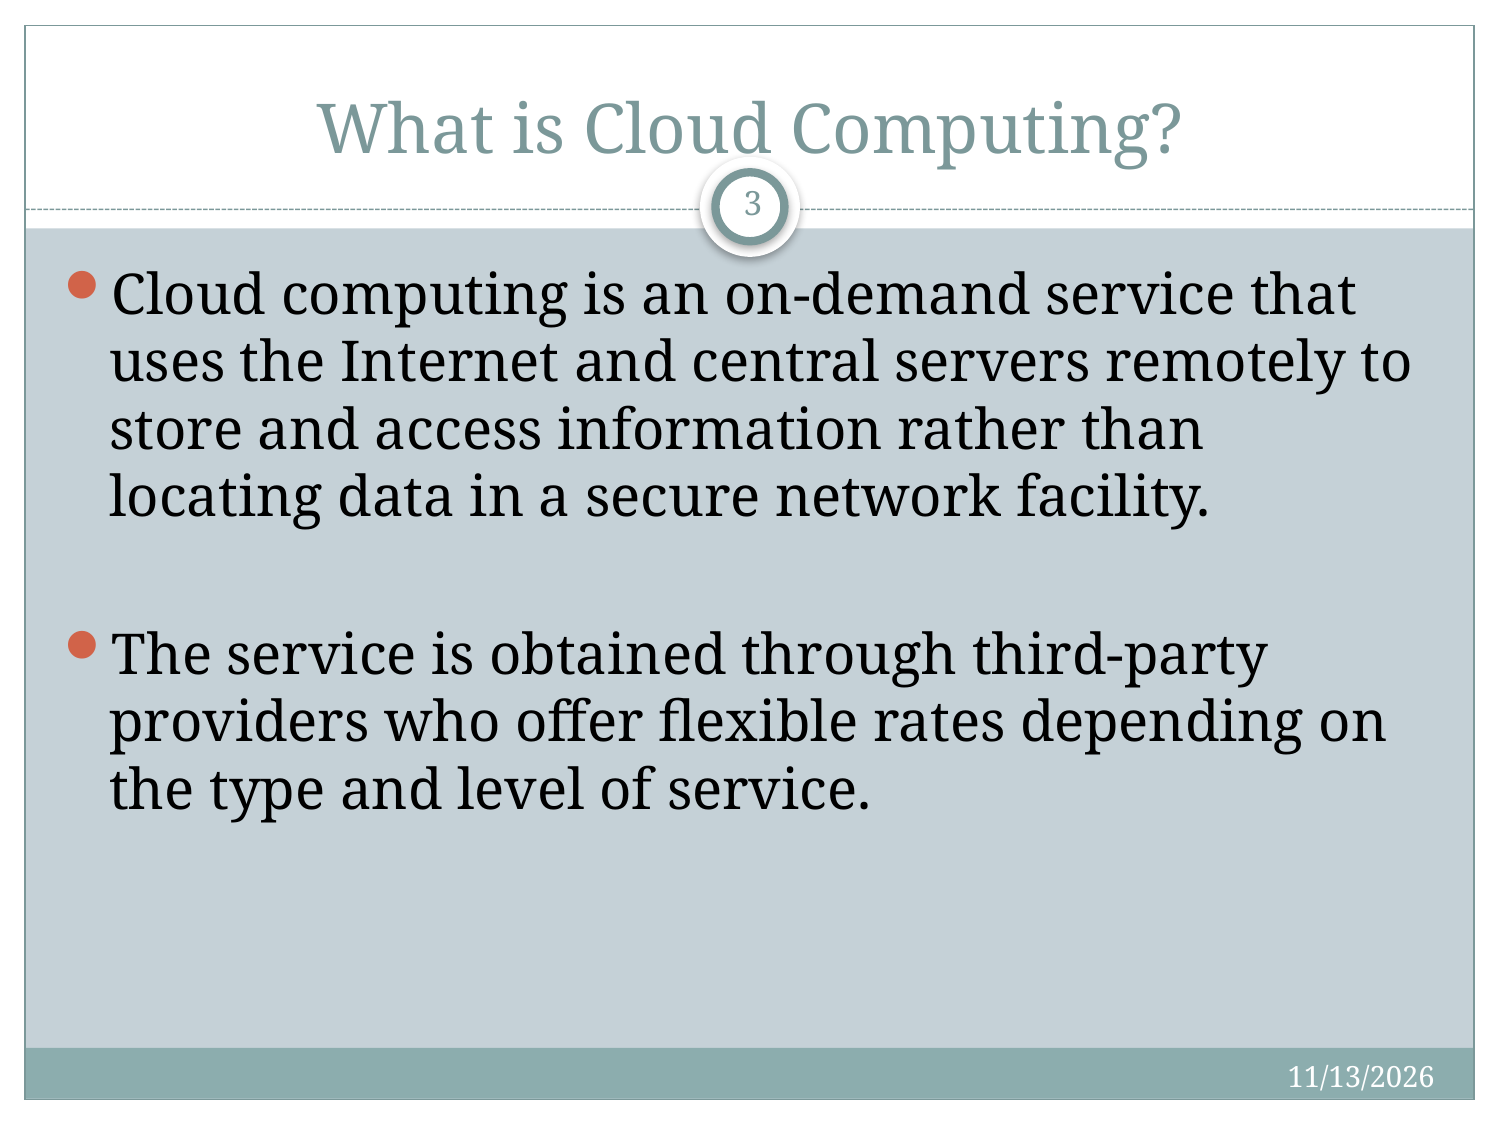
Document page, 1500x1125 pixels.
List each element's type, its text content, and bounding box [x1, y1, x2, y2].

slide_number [950, 1050, 1450, 1111]
text_box [25, 0, 474, 244]
slide_number 3 [715, 168, 791, 241]
title What is Cloud Computing? [474, 0, 1425, 175]
list Cloud computing is an on-demand service that uses the Internet and central servers remotely to store and access information rather than locating data in a secure network facility. The service is obtained through third-party providers who offer flexible rates depending on the type and level of service. [49, 250, 1445, 1001]
